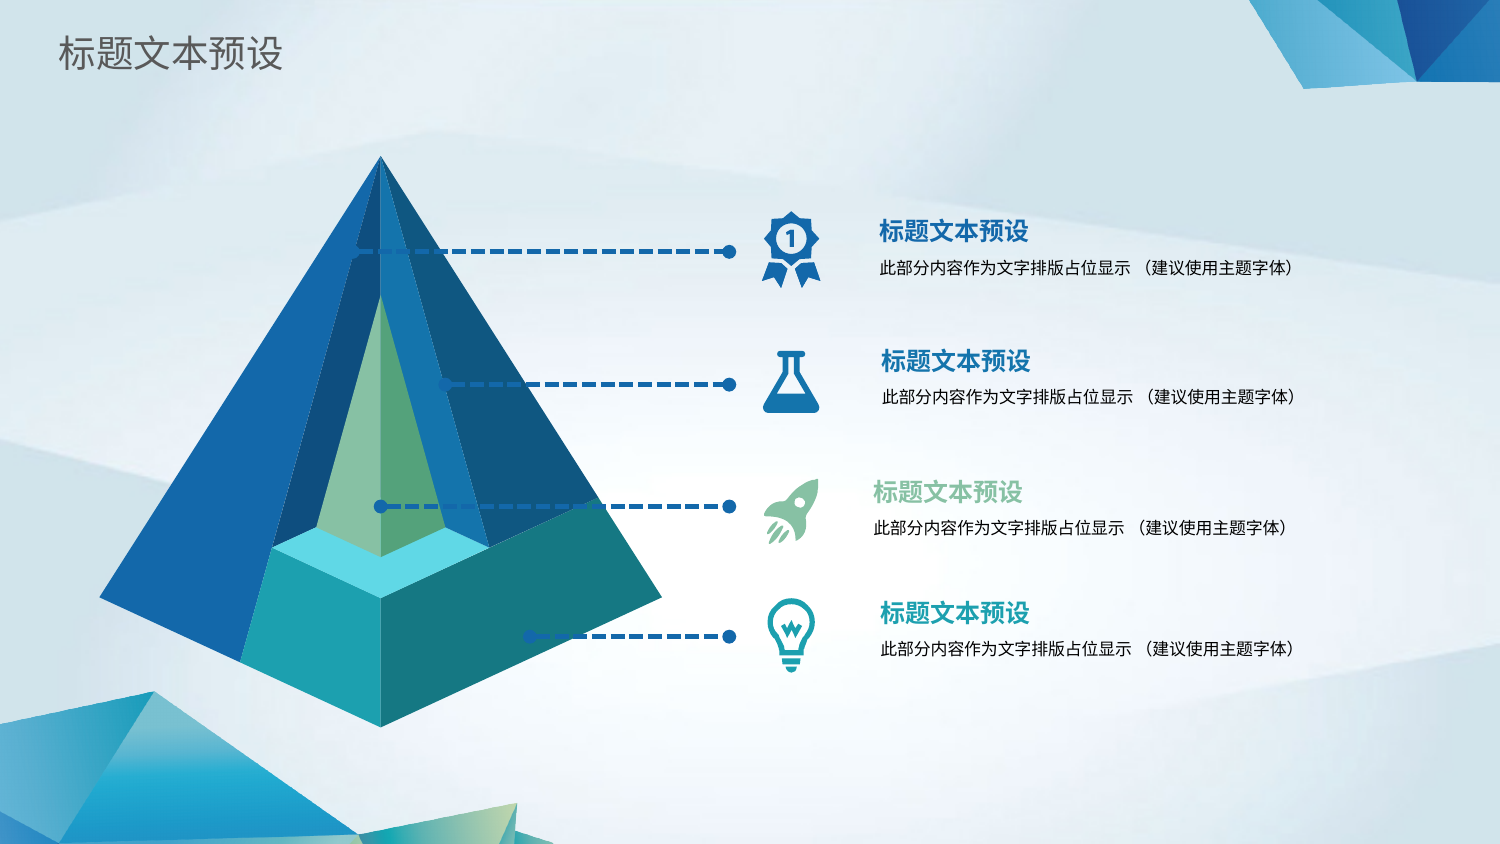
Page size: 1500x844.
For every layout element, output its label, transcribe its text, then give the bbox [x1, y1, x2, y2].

picture [0, 0, 1500, 844]
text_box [761, 210, 1311, 673]
text_box 标题文本预设 [41, 20, 302, 86]
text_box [99, 155, 663, 728]
